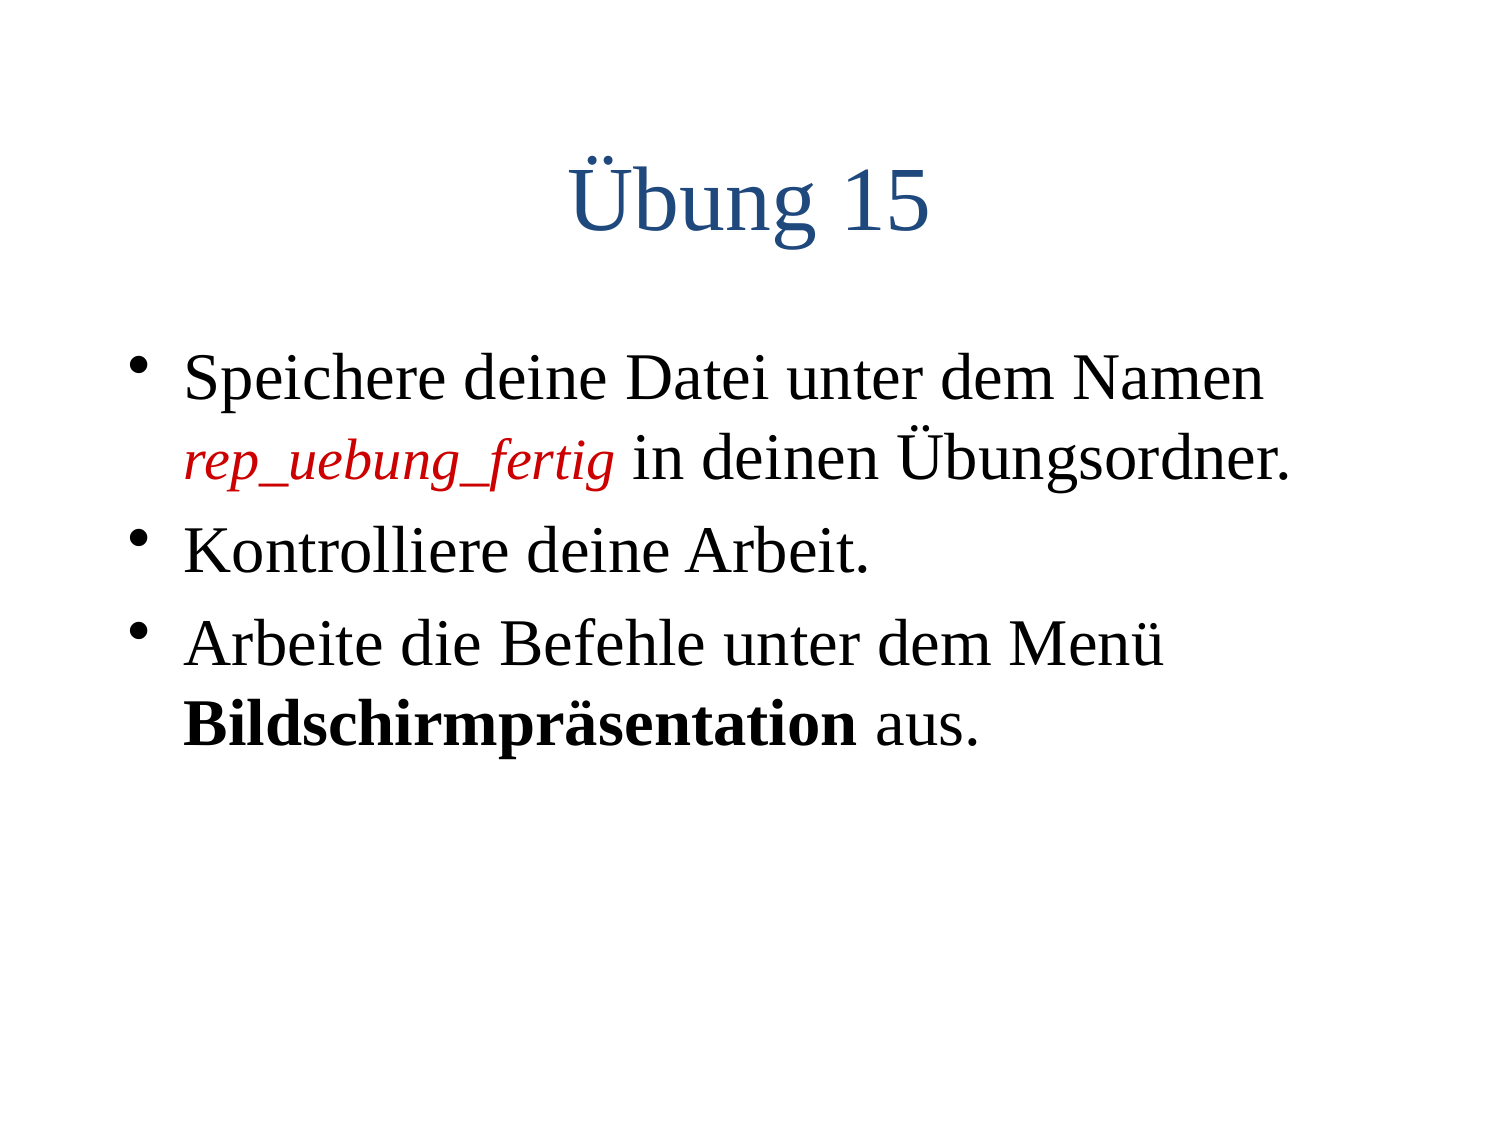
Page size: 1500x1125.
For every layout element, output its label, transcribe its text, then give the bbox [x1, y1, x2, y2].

list Speichere deine Datei unter dem Namen rep_uebung_fertig in deinen Übungsordner. Kontrolliere deine Arbeit. Arbeite die Befehle unter dem Menü Bildschirmpräsentation aus. [112, 324, 1388, 1001]
title Übung 15 [112, 99, 1388, 288]
